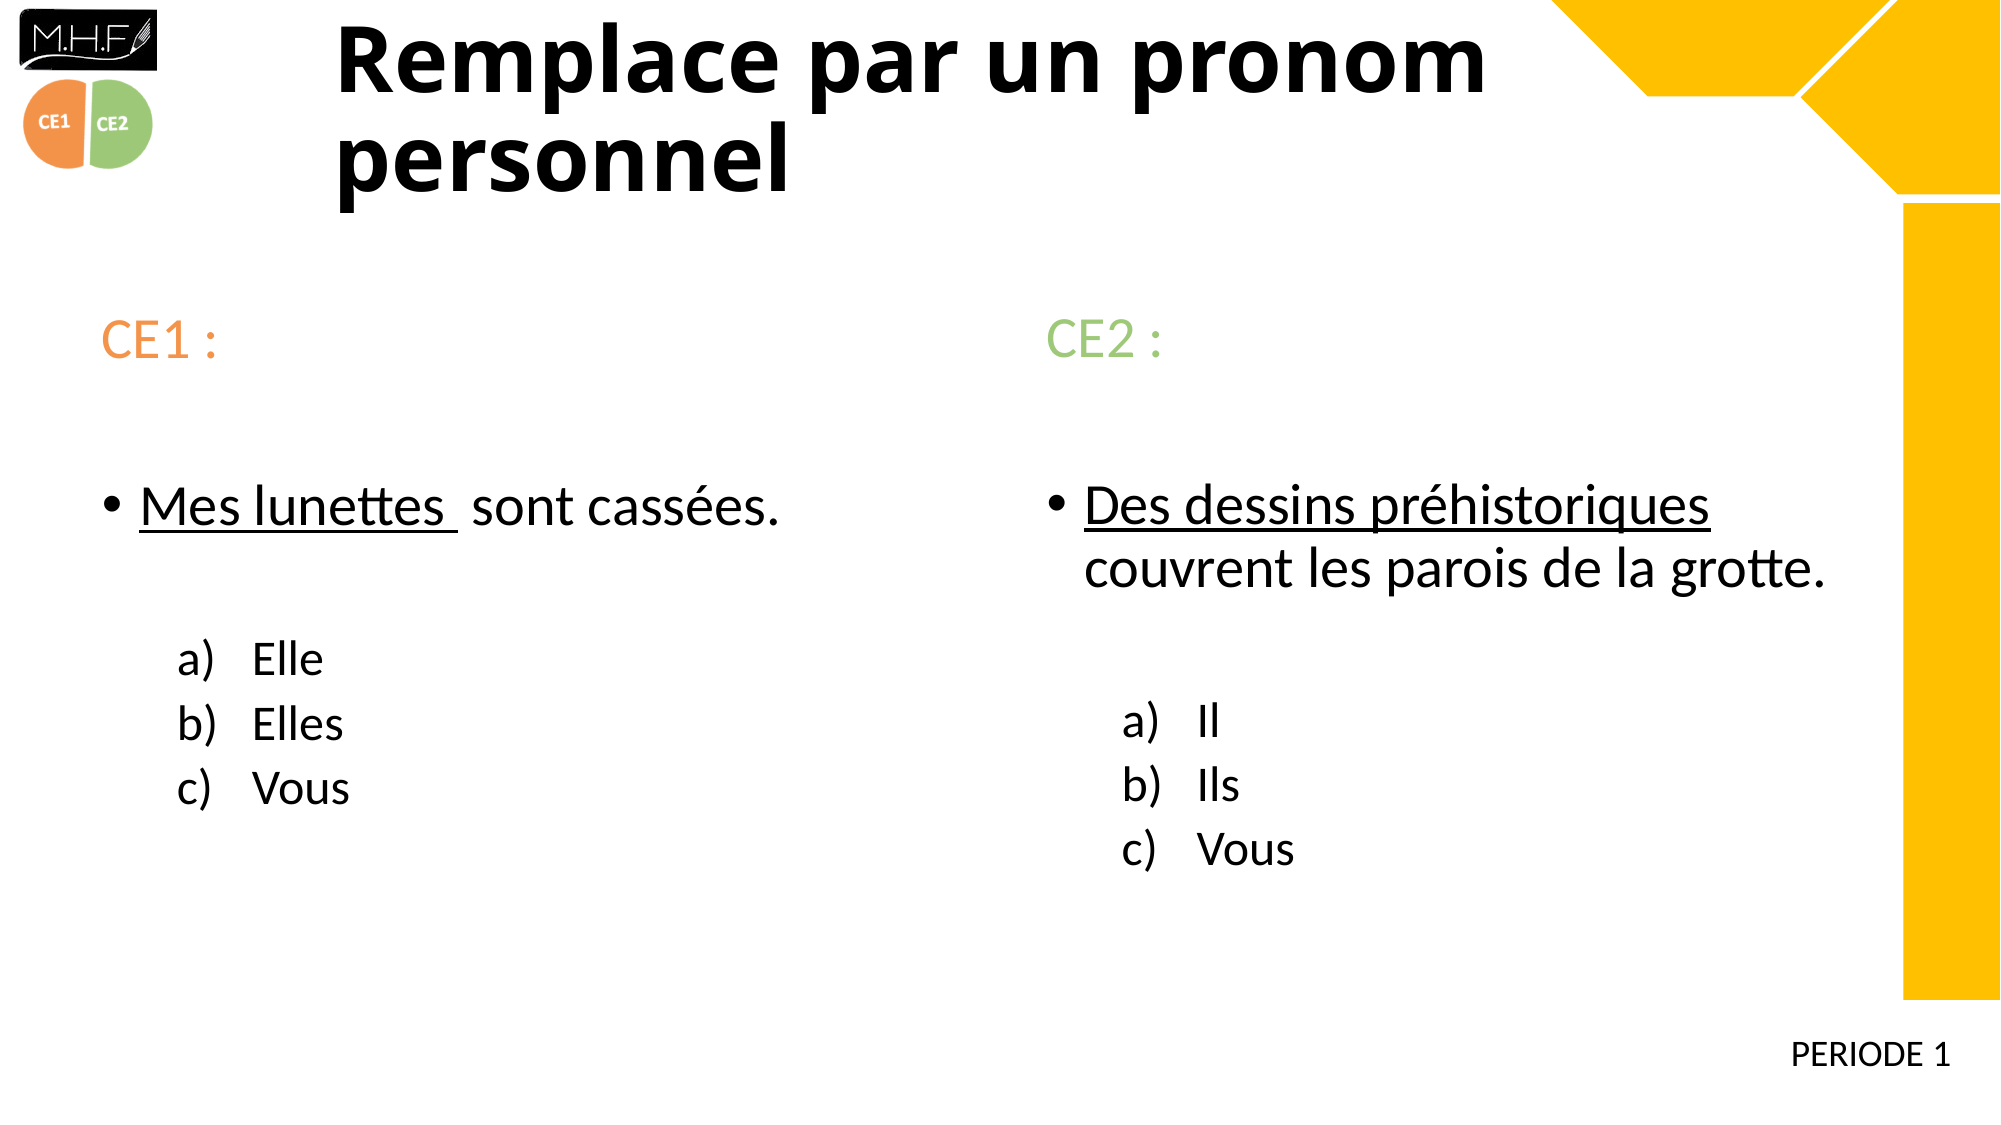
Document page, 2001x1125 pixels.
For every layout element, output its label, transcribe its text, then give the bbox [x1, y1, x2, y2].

list CE1 : Mes lunettes sont cassées. Elle Elles Vous [86, 300, 897, 1015]
text_box PERIODE 1 [1362, 1021, 1967, 1125]
picture [1, 7, 177, 207]
text_box [1799, 0, 2000, 196]
text_box [1902, 202, 2000, 1001]
text_box CE2 : Des dessins préhistoriques couvrent les parois de la grotte. Il Ils Vous [1031, 299, 1913, 1014]
title Remplace par un pronom personnel [318, 3, 1865, 221]
text_box [1549, 0, 1892, 98]
